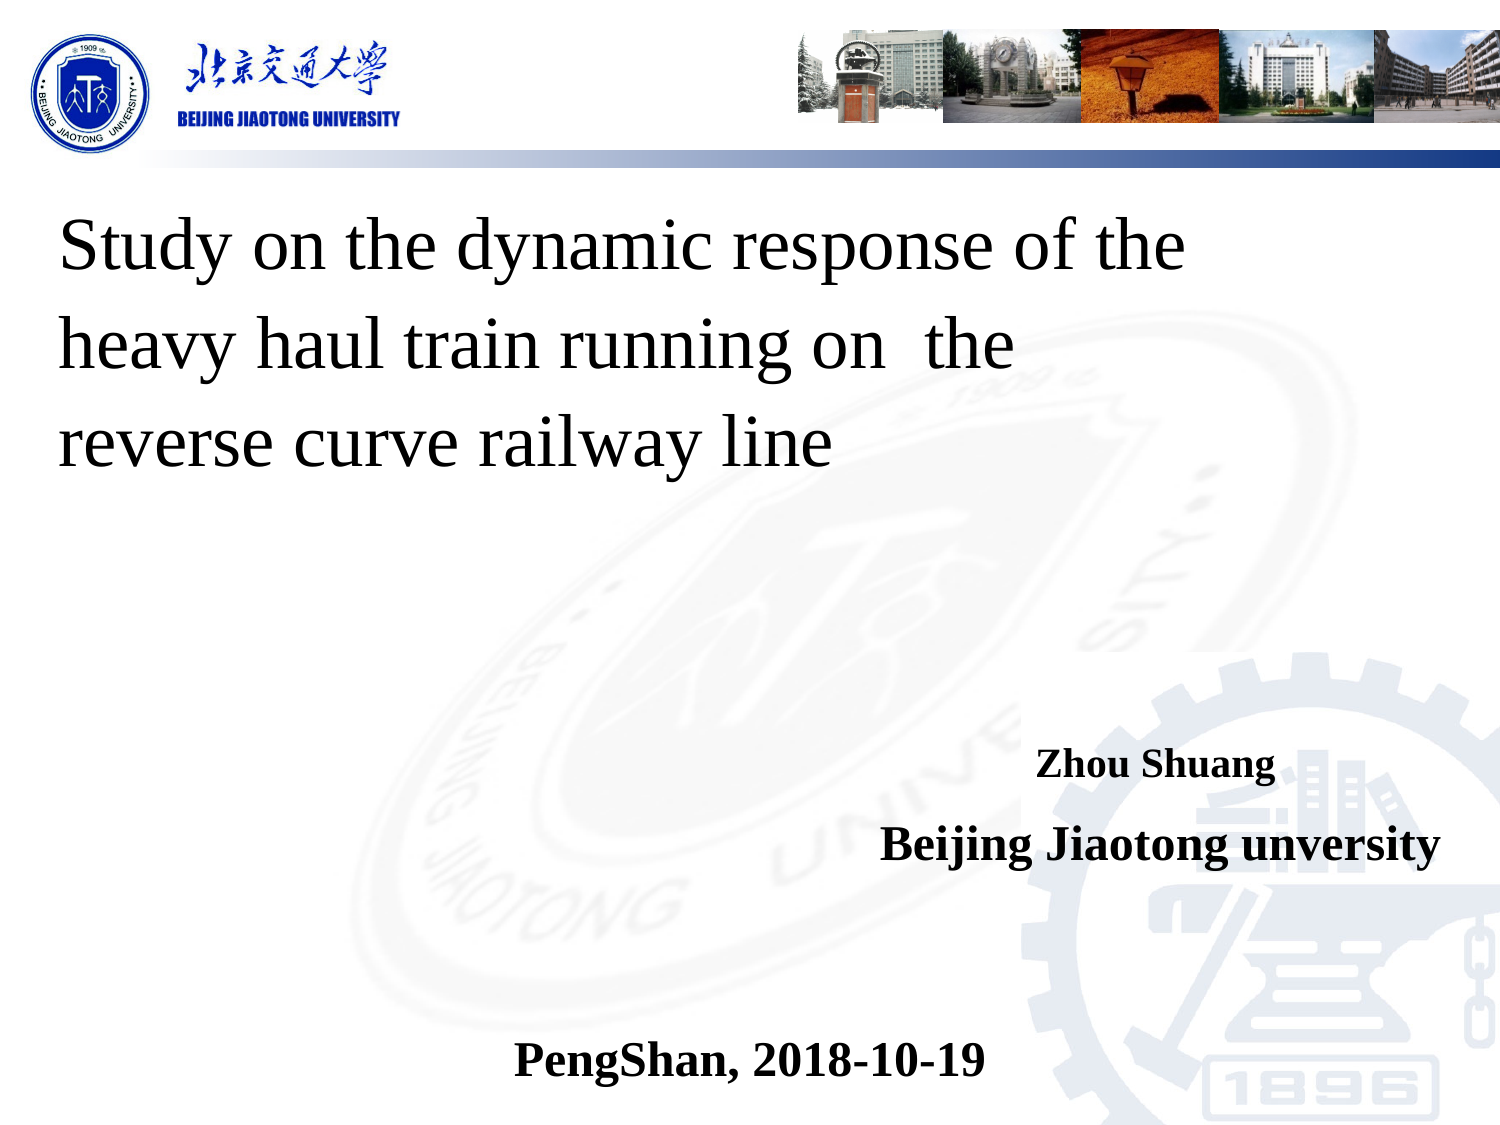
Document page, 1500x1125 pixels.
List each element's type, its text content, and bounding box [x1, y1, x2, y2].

picture [0, 0, 1500, 1125]
text_box Study on the dynamic response of the heavy haul train running on the reverse curve railway line Zhou Shuang Beijing Jiaotong unversity PengShan, 2018-10-19 [43, 187, 1457, 1094]
